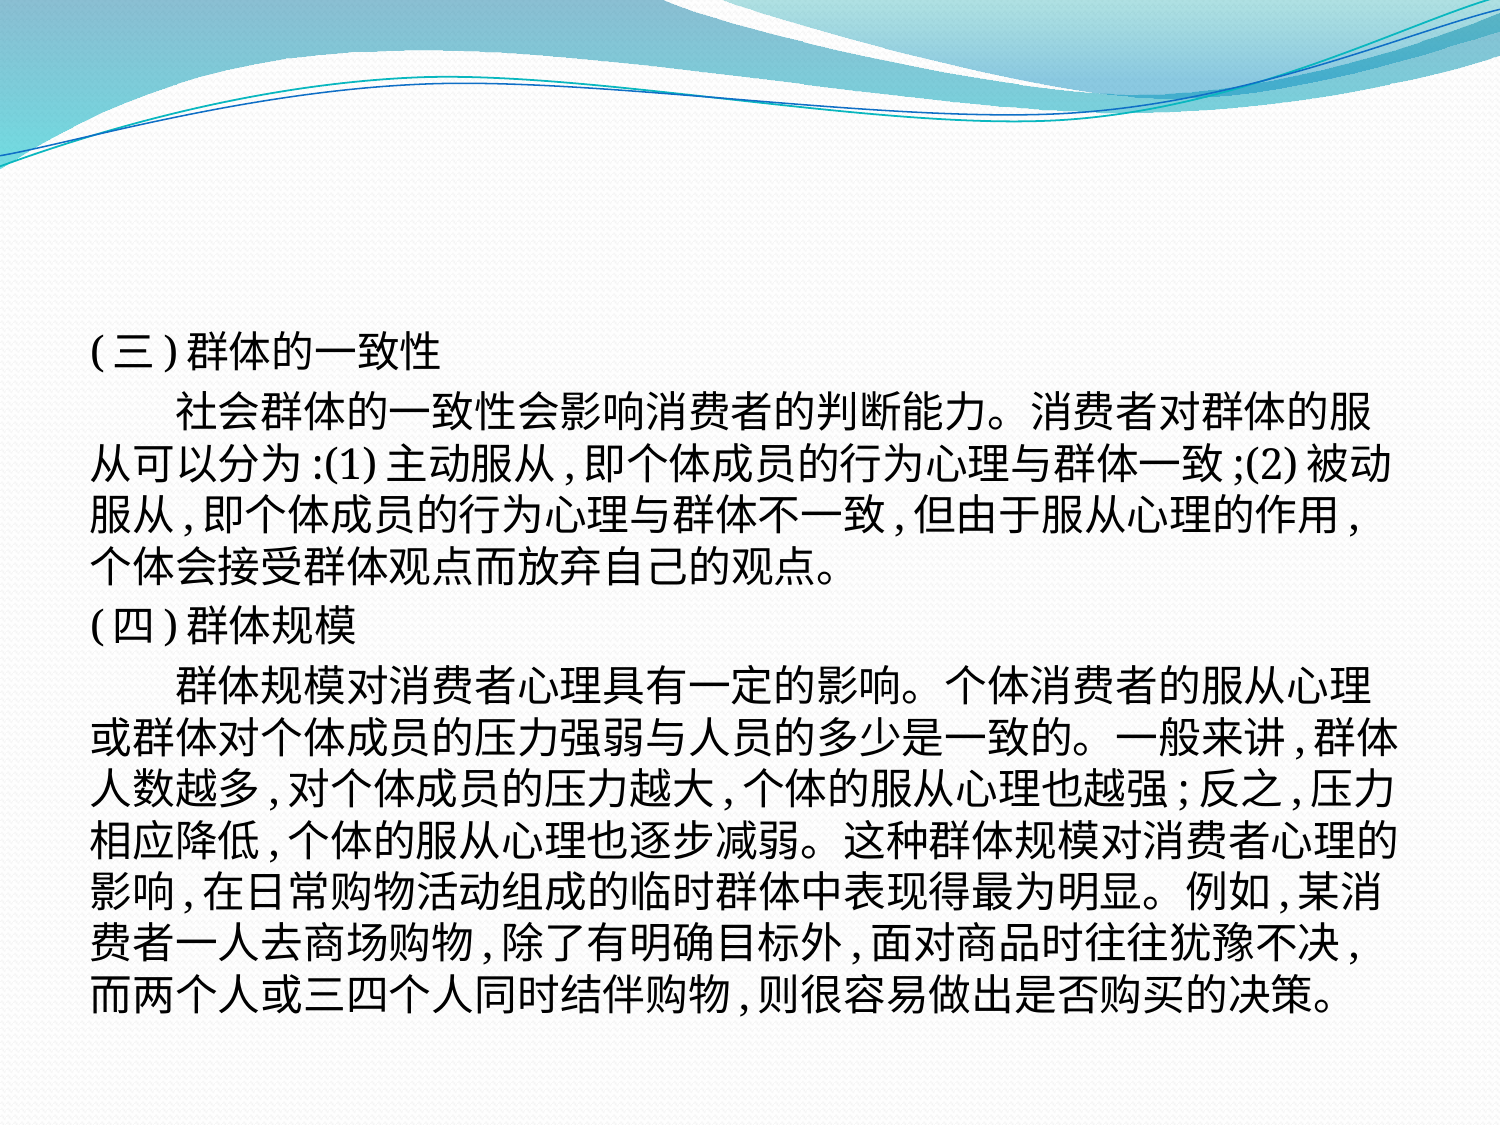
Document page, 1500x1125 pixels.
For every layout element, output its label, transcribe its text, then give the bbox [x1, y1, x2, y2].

list (三)群体的一致性 社会群体的一致性会影响消费者的判断能力。消费者对群体的服从可以分为:(1)主动服从,即个体成员的行为心理与群体一致;(2)被动服从,即个体成员的行为心理与群体不一致,但由于服从心理的作用,个体会接受群体观点而放弃自己的观点。 (四)群体规模 群体规模对消费者心理具有一定的影响。个体消费者的服从心理或群体对个体成员的压力强弱与人员的多少是一致的。一般来讲,群体人数越多,对个体成员的压力越大,个体的服从心理也越强;反之,压力相应降低,个体的服从心理也逐步减弱。这种群体规模对消费者心理的影响,在日常购物活动组成的临时群体中表现得最为明显。例如,某消费者一人去商场购物,除了有明确目标外,面对商品时往往犹豫不决,而两个人或三四个人同时结伴购物,则很容易做出是否购买的决策。 [75, 317, 1425, 1038]
